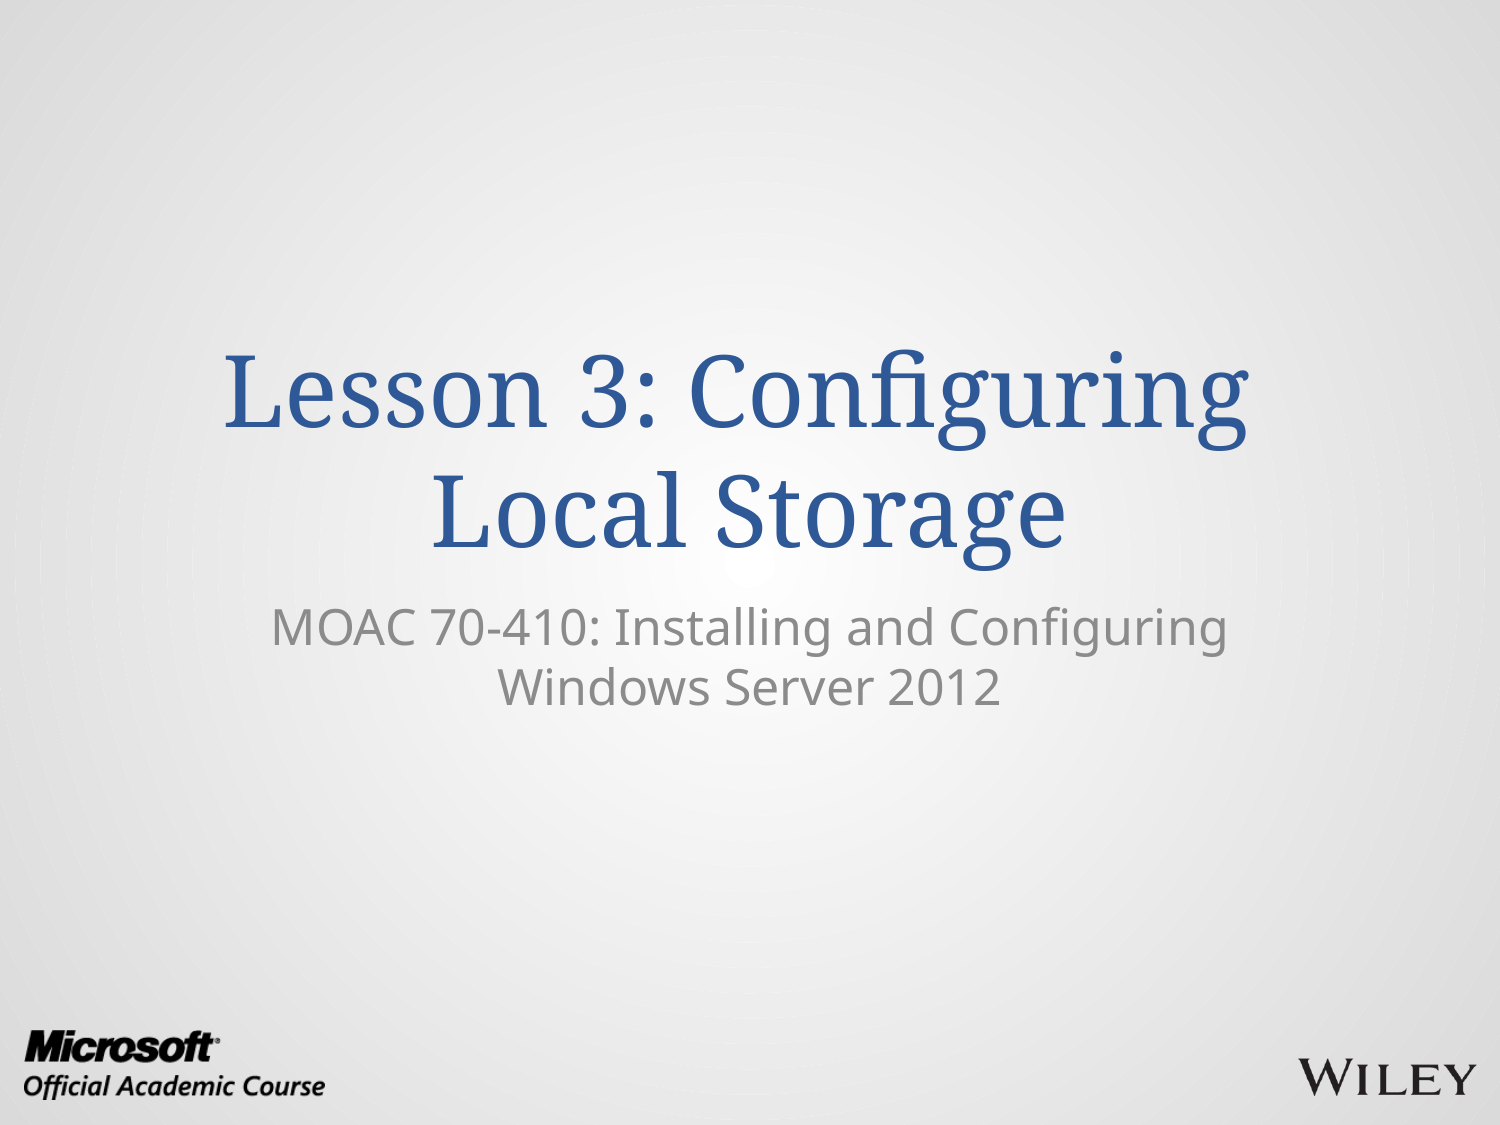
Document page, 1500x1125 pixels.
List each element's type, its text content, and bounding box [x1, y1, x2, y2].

picture [24, 1030, 326, 1101]
picture [1268, 1029, 1500, 1125]
subtitle MOAC 70-410: Installing and Configuring Windows Server 2012 [225, 587, 1275, 788]
title Lesson 3: Configuring Local Storage [112, 200, 1388, 575]
